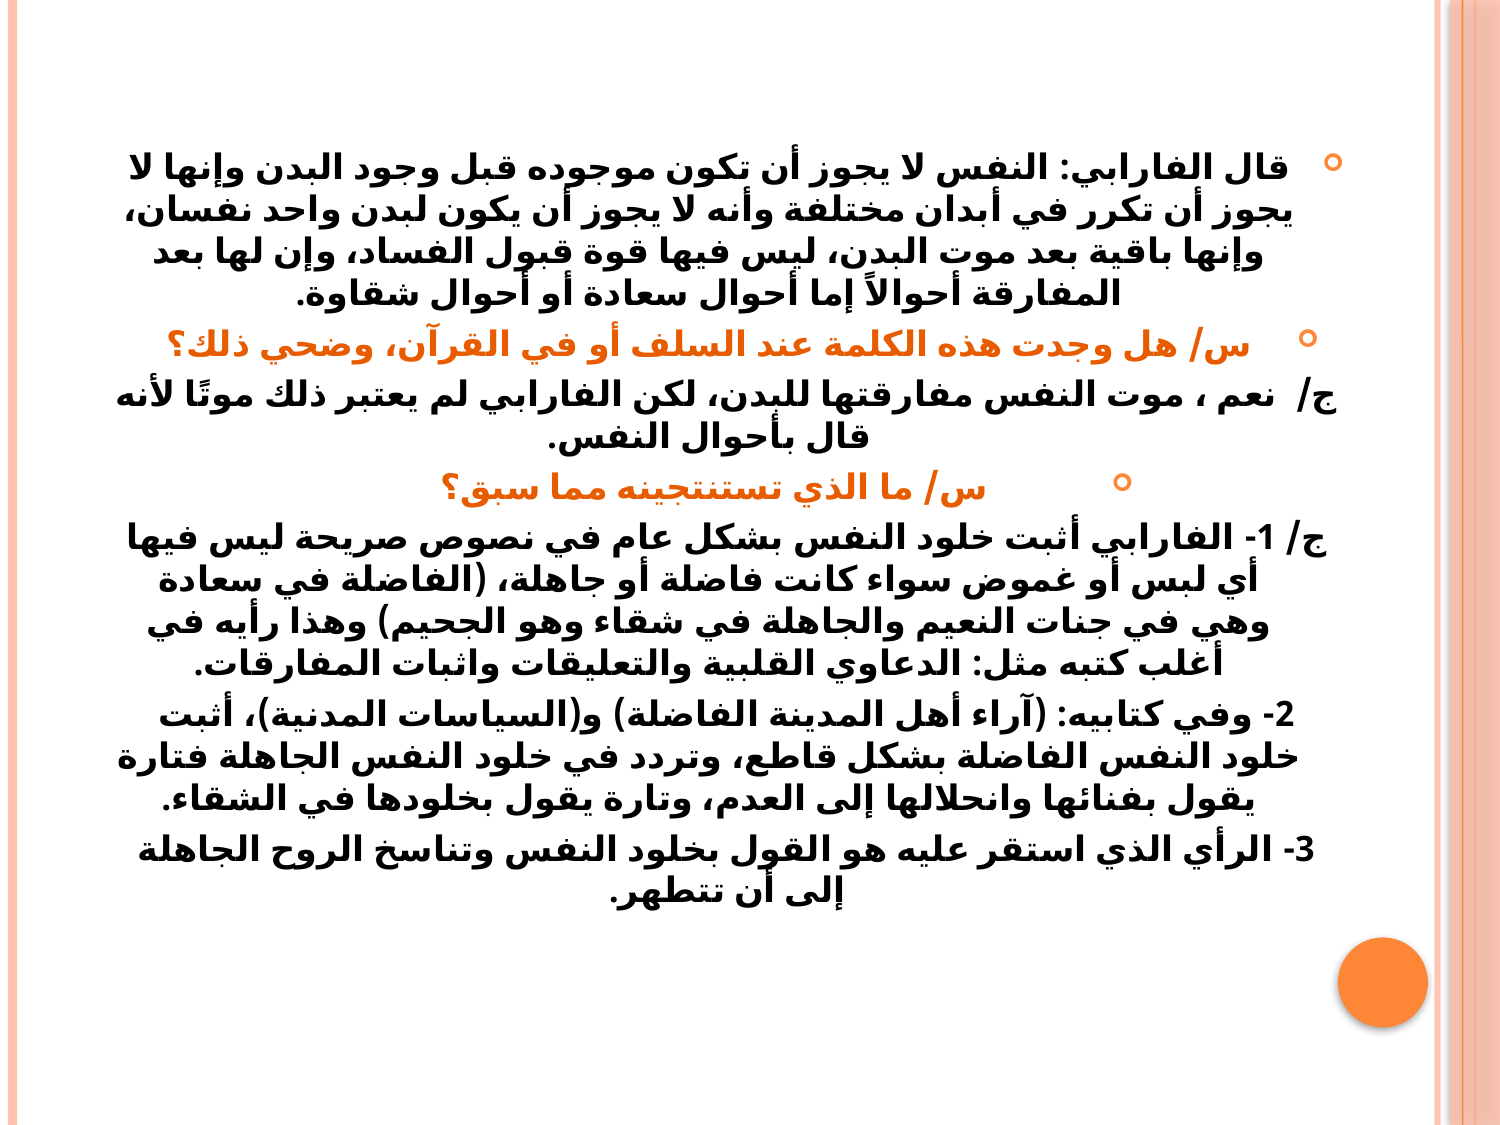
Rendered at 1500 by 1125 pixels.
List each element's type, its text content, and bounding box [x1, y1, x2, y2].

list قال الفارابي: النفس لا يجوز أن تكون موجوده قبل وجود البدن وإنها لا يجوز أن تكرر في أبدان مختلفة وأنه لا يجوز أن يكون لبدن واحد نفسان، وإنها باقية بعد موت البدن، ليس فيها قوة قبول الفساد، وإن لها بعد المفارقة أحوالاً إما أحوال سعادة أو أحوال شقاوة. س/ هل وجدت هذه الكلمة عند السلف أو في القرآن، وضحي ذلك؟ ج/ نعم ، موت النفس مفارقتها للبدن، لكن الفارابي لم يعتبر ذلك موتًا لأنه قال بأحوال النفس. س/ ما الذي تستنتجينه مما سبق؟ ج/ 1- الفارابي أثبت خلود النفس بشكل عام في نصوص صريحة ليس فيها أي لبس أو غموض سواء كانت فاضلة أو جاهلة، (الفاضلة في سعادة وهي في جنات النعيم والجاهلة في شقاء وهو الجحيم) وهذا رأيه في أغلب كتبه مثل: الدعاوي القلبية والتعليقات واثبات المفارقات. 2- وفي كتابيه: (آراء أهل المدينة الفاضلة) و(السياسات المدنية)، أثبت خلود النفس الفاضلة بشكل قاطع، وتردد في خلود النفس الجاهلة فتارة يقول بفنائها وانحلالها إلى العدم، وتارة يقول بخلودها في الشقاء. 3- الرأي الذي استقر عليه هو القول بخلود النفس وتناسخ الروح الجاهلة إلى أن تتطهر. [100, 137, 1353, 988]
